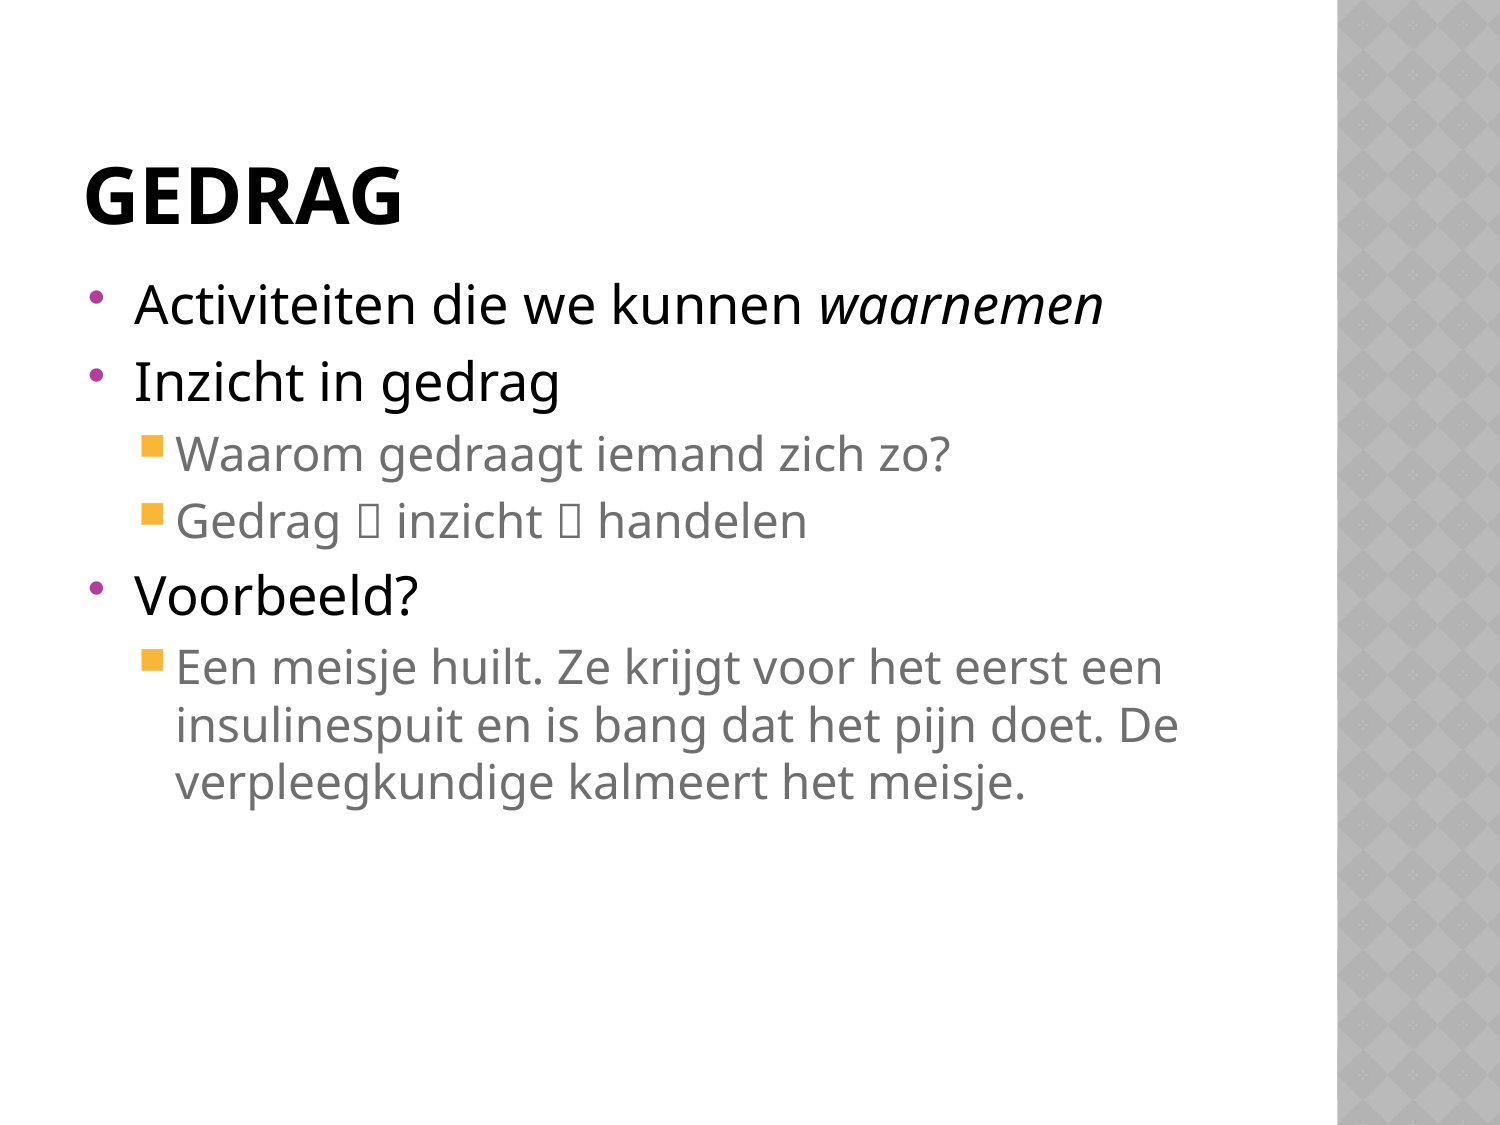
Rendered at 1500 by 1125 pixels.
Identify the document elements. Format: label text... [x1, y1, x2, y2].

list Activiteiten die we kunnen waarnemen Inzicht in gedrag Waarom gedraagt iemand zich zo? Gedrag  inzicht  handelen Voorbeeld? Een meisje huilt. Ze krijgt voor het eerst een insulinespuit en is bang dat het pijn doet. De verpleegkundige kalmeert het meisje. [75, 262, 1425, 1106]
title Gedrag [75, 52, 1263, 240]
